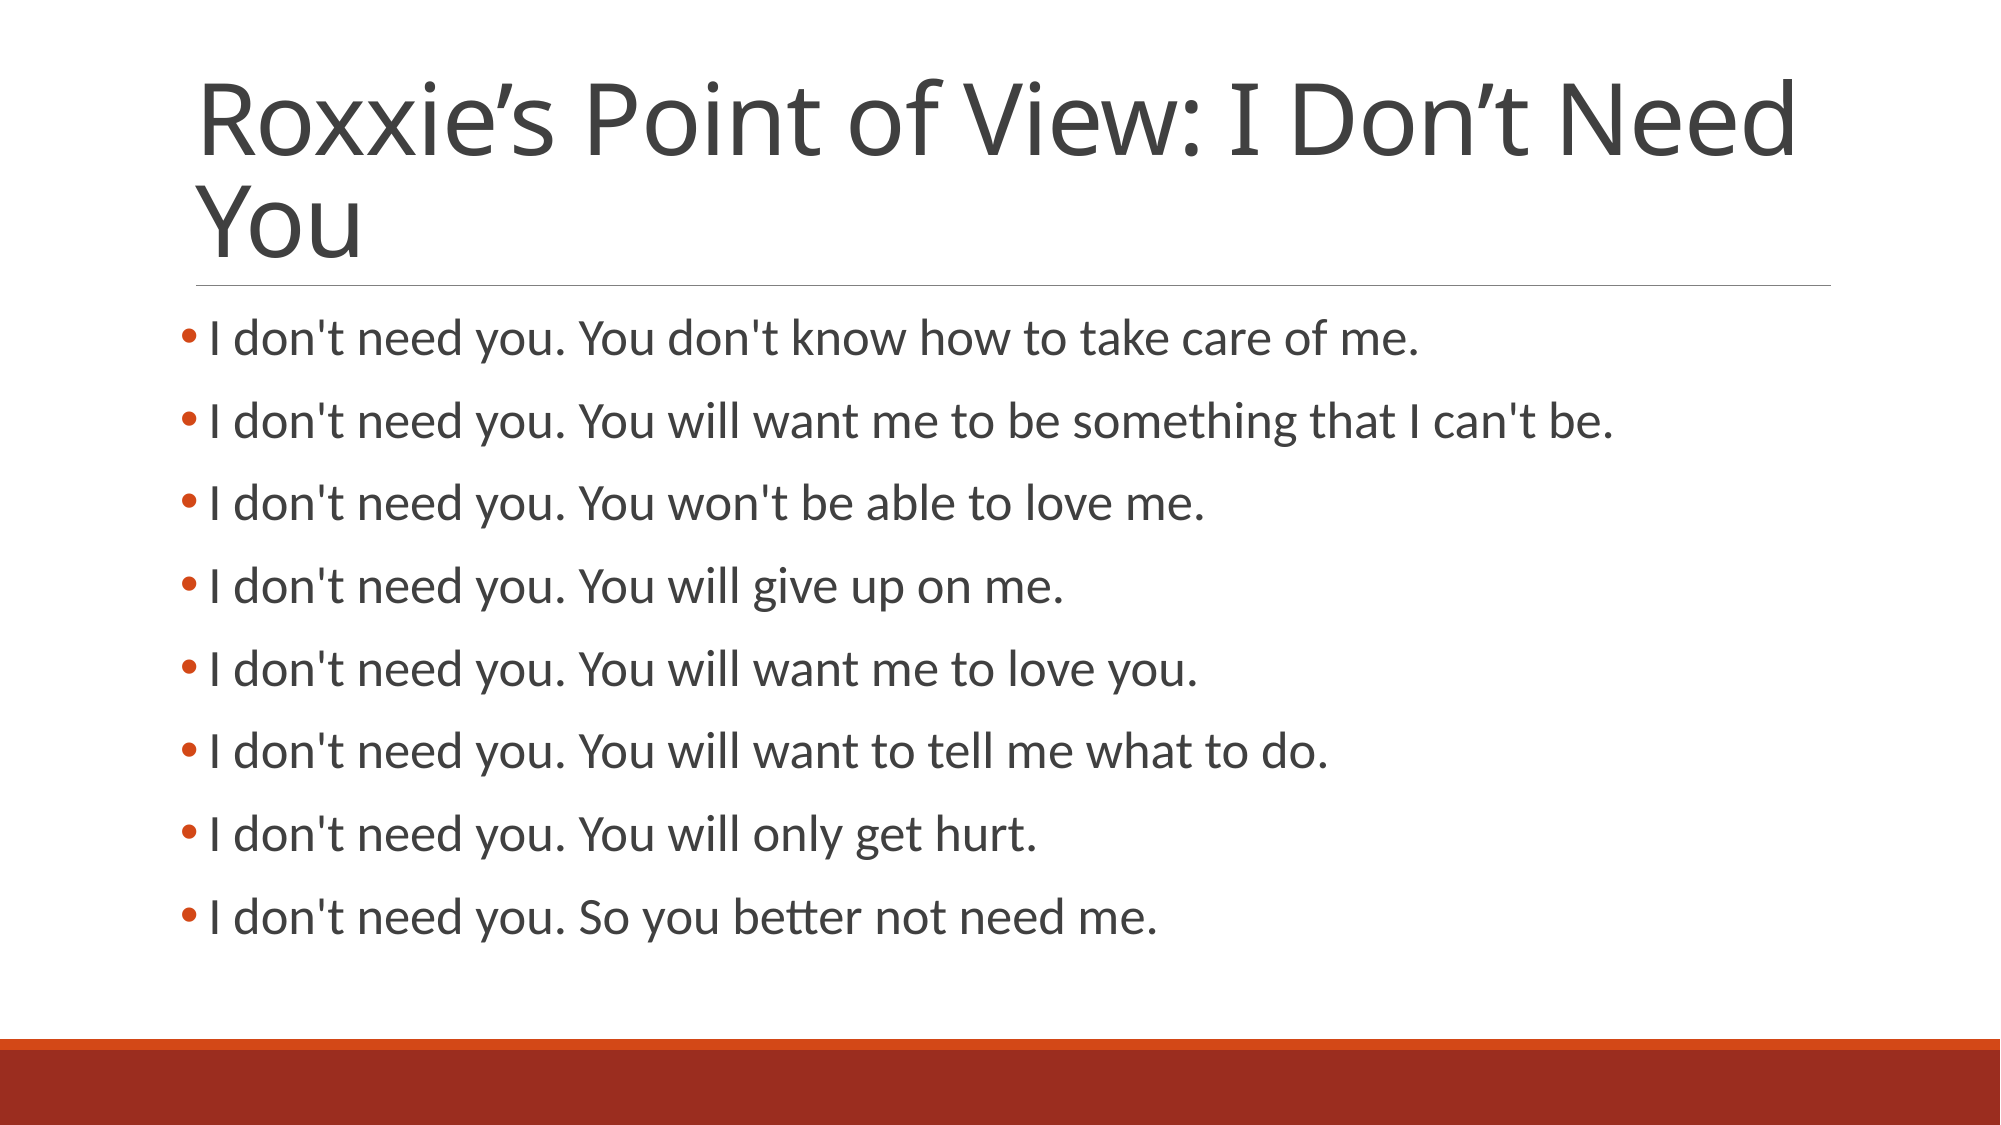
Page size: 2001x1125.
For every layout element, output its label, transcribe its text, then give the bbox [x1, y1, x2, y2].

list I don't need you. You don't know how to take care of me. I don't need you. You will want me to be something that I can't be. I don't need you. You won't be able to love me. I don't need you. You will give up on me. I don't need you. You will want me to love you. I don't need you. You will want to tell me what to do. I don't need you. You will only get hurt. I don't need you. So you better not need me. [180, 302, 1830, 1023]
title Roxxie’s Point of View: I Don’t Need You [180, 47, 1830, 285]
